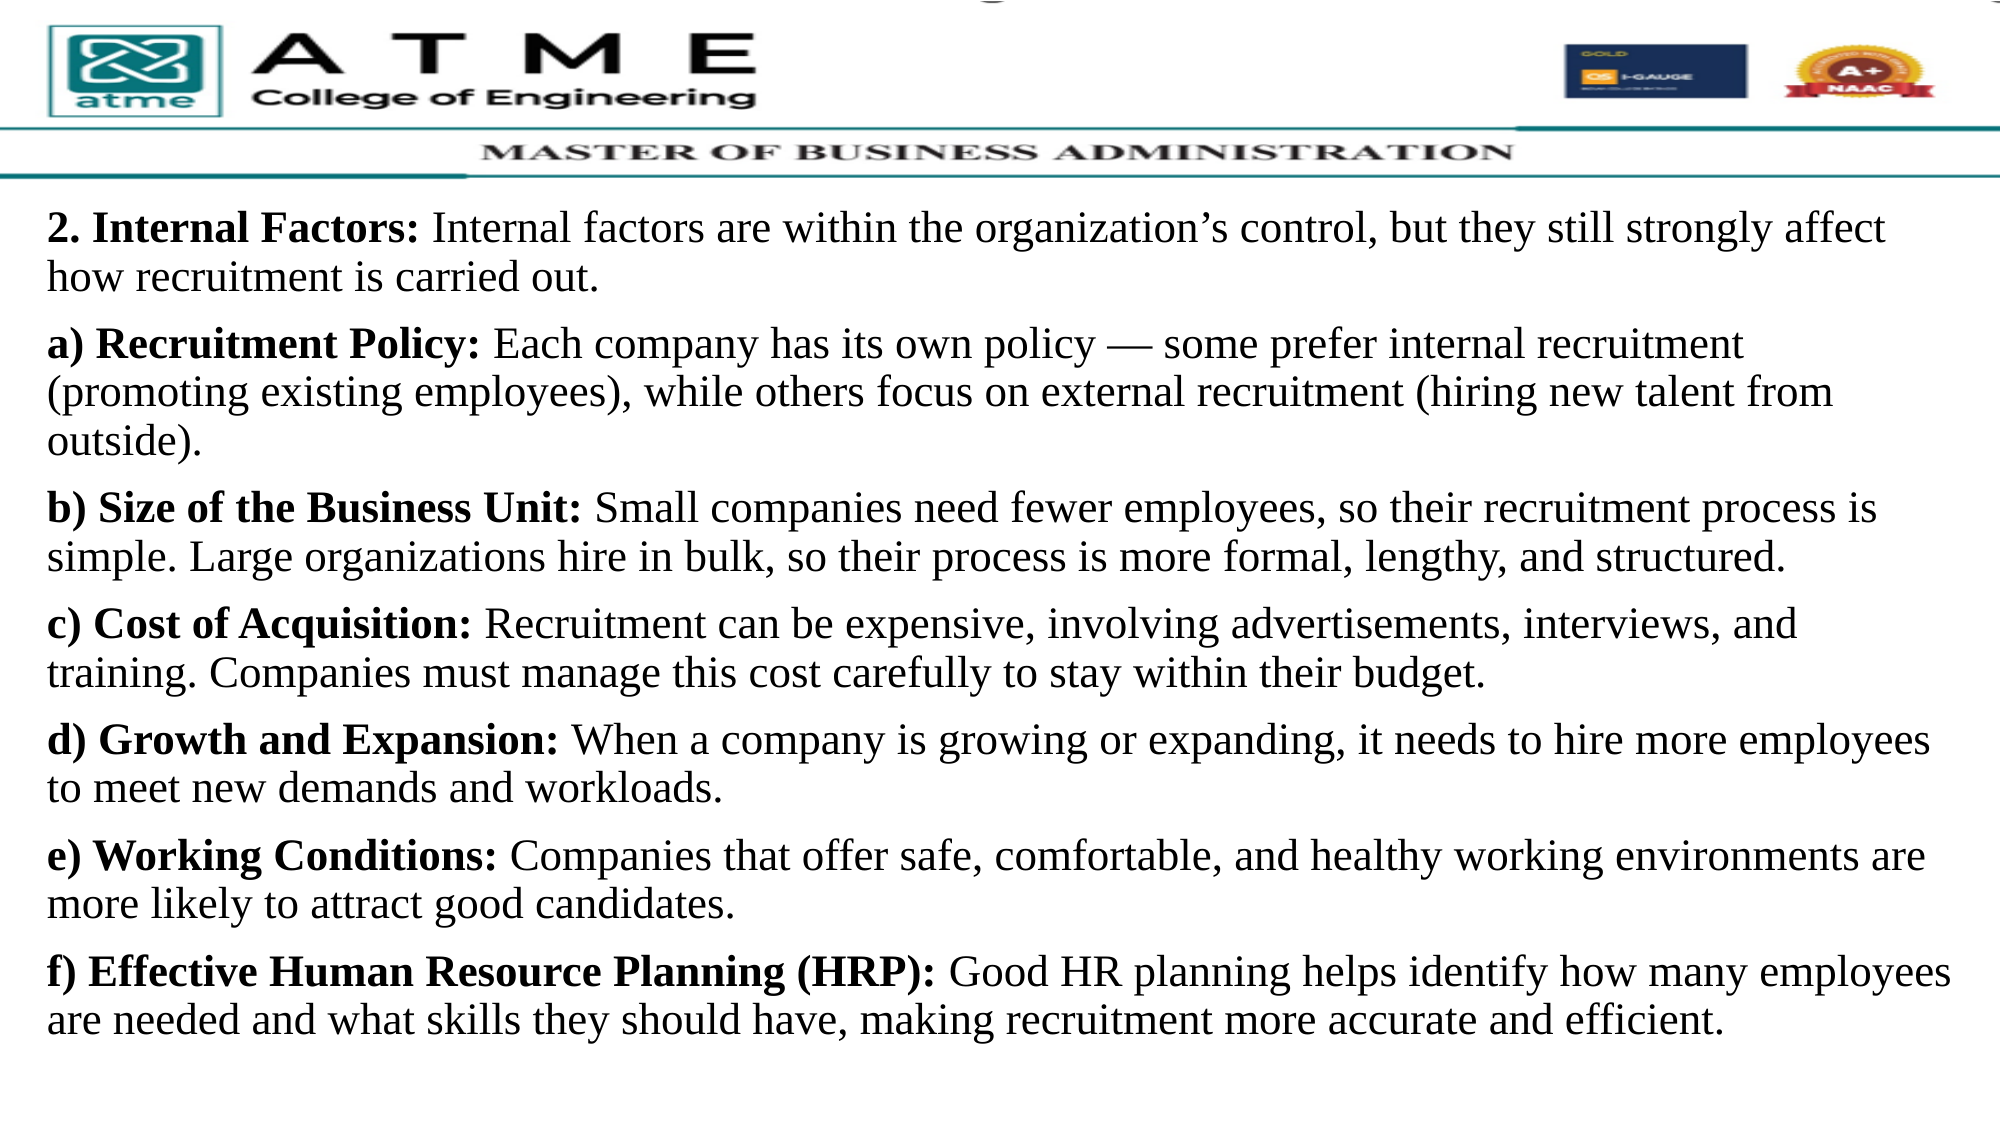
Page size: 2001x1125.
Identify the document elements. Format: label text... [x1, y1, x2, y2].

list 2. Internal Factors: Internal factors are within the organization’s control, but they still strongly affect how recruitment is carried out. a) Recruitment Policy: Each company has its own policy — some prefer internal recruitment (promoting existing employees), while others focus on external recruitment (hiring new talent from outside). b) Size of the Business Unit: Small companies need fewer employees, so their recruitment process is simple. Large organizations hire in bulk, so their process is more formal, lengthy, and structured. c) Cost of Acquisition: Recruitment can be expensive, involving advertisements, interviews, and training. Companies must manage this cost carefully to stay within their budget. d) Growth and Expansion: When a company is growing or expanding, it needs to hire more employees to meet new demands and workloads. e) Working Conditions: Companies that offer safe, comfortable, and healthy working environments are more likely to attract good candidates. f) Effective Human Resource Planning (HRP): Good HR planning helps identify how many employees are needed and what skills they should have, making recruitment more accurate and efficient. [31, 196, 1970, 1108]
picture [0, 1, 2000, 180]
